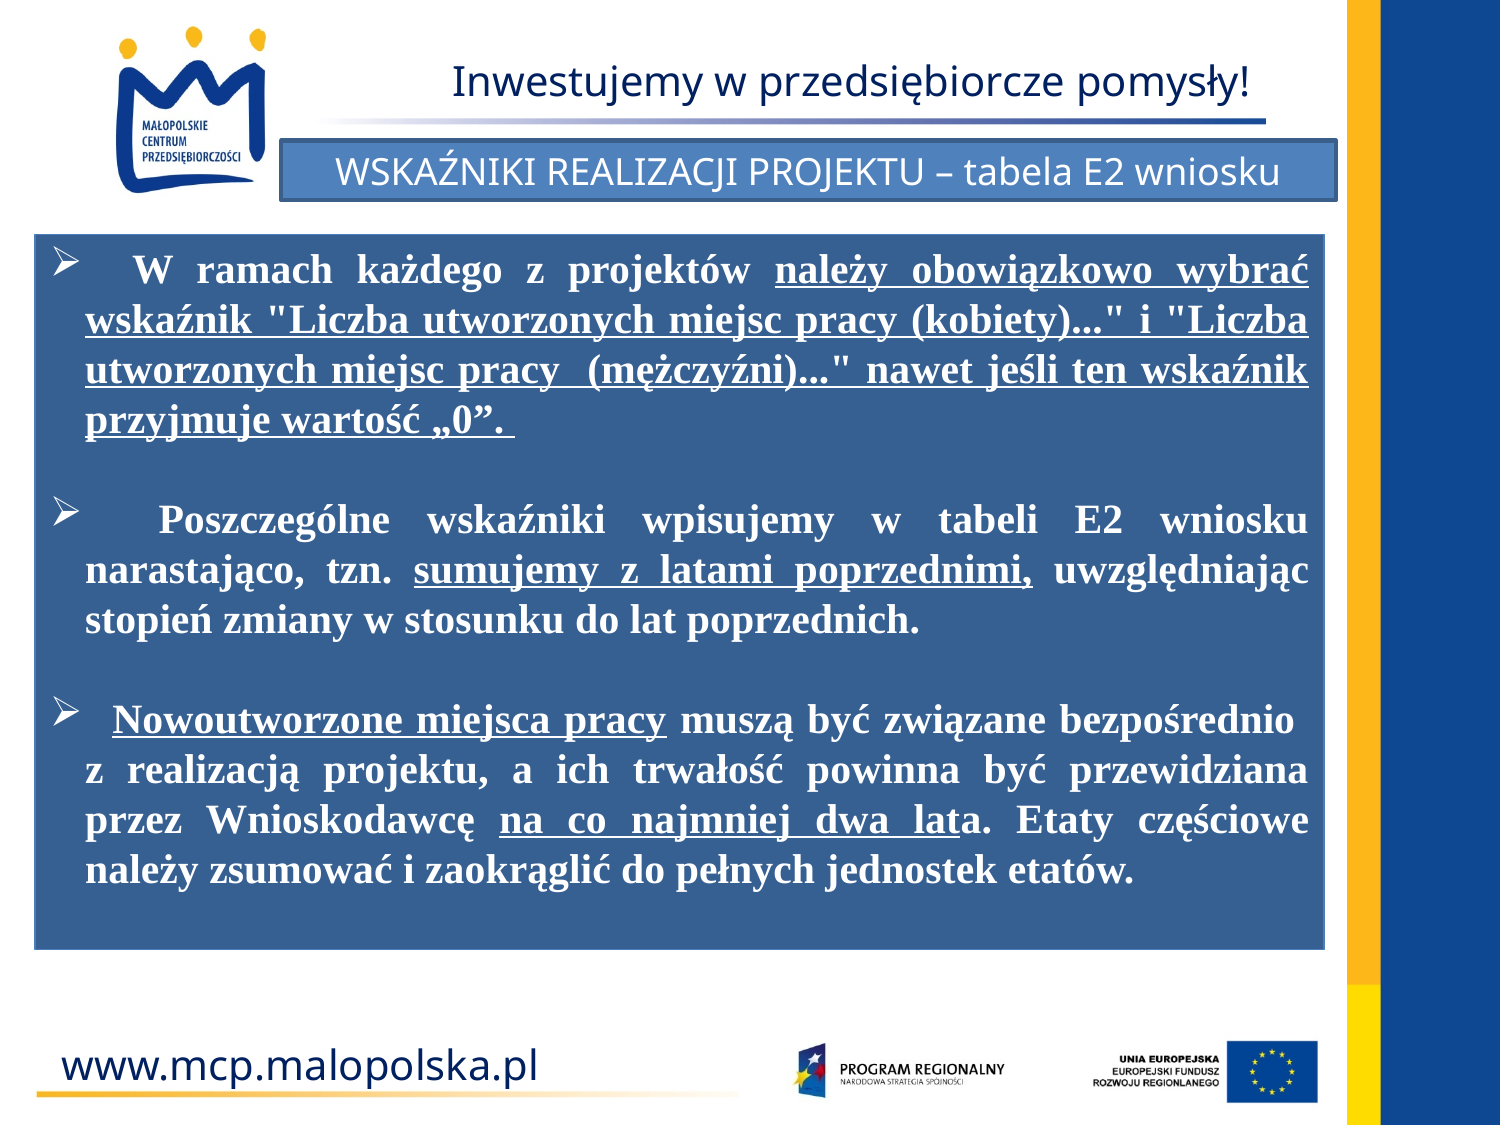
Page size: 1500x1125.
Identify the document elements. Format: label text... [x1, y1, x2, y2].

text_box www.mcp.malopolska.pl [46, 1031, 758, 1097]
text_box W ramach każdego z projektów należy obowiązkowo wybrać wskaźnik "Liczba utworzonych miejsc pracy (kobiety)..." i "Liczba utworzonych miejsc pracy (mężczyźni)..." nawet jeśli ten wskaźnik przyjmuje wartość „0”. Poszczególne wskaźniki wpisujemy w tabeli E2 wniosku narastająco, tzn. sumujemy z latami poprzednimi, uwzględniając stopień zmiany w stosunku do lat poprzednich. Nowoutworzone miejsca pracy muszą być związane bezpośrednio z realizacją projektu, a ich trwałość powinna być przewidziana przez Wnioskodawcę na co najmniej dwa lata. Etaty częściowe należy zsumować i zaokrąglić do pełnych jednostek etatów. [34, 234, 1325, 950]
picture [763, 1015, 1032, 1125]
picture [1347, 0, 1500, 1125]
picture [34, 1089, 739, 1099]
picture [105, 23, 1266, 197]
text_box WSKAŹNIKI REALIZACJI PROJEKTU – tabela E2 wniosku [284, 138, 1338, 202]
text_box Inwestujemy w przedsiębiorcze pomysły! [304, 46, 1266, 105]
picture [1077, 1034, 1325, 1108]
